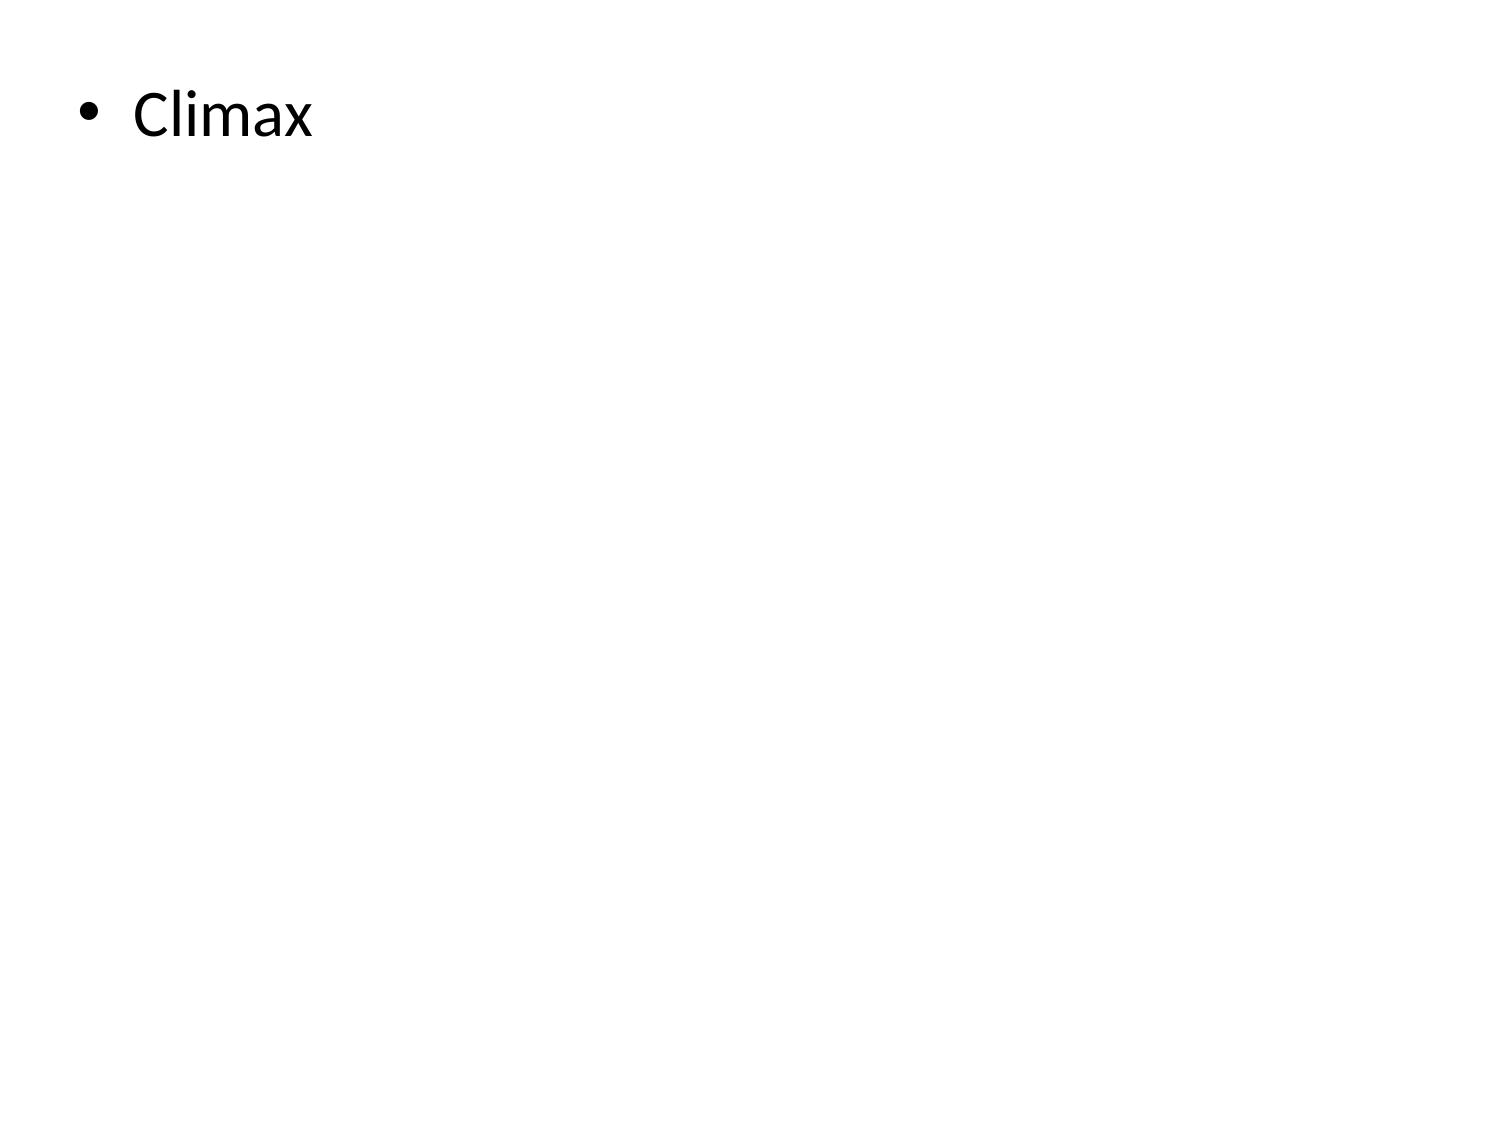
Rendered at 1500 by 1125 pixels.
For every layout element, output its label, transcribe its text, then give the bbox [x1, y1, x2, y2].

list Climax [62, 62, 1413, 1063]
